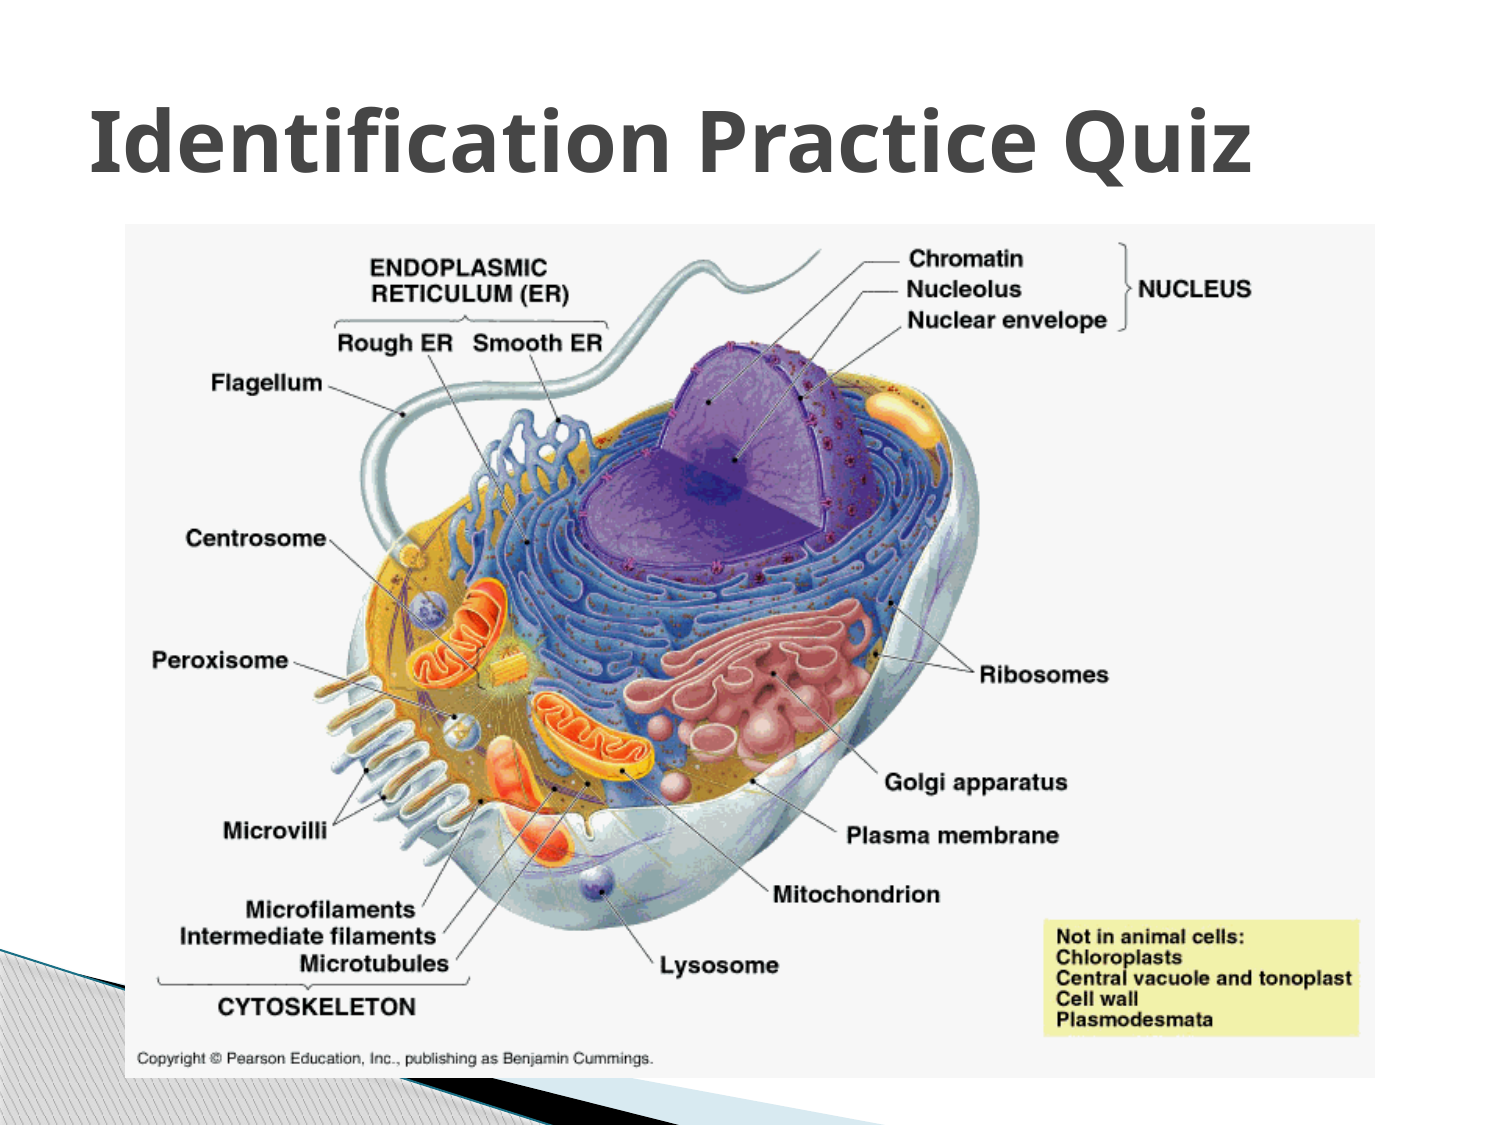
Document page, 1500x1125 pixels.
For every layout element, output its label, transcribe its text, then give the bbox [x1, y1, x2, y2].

picture [124, 224, 1376, 1079]
title Identification Practice Quiz [75, 45, 1425, 233]
